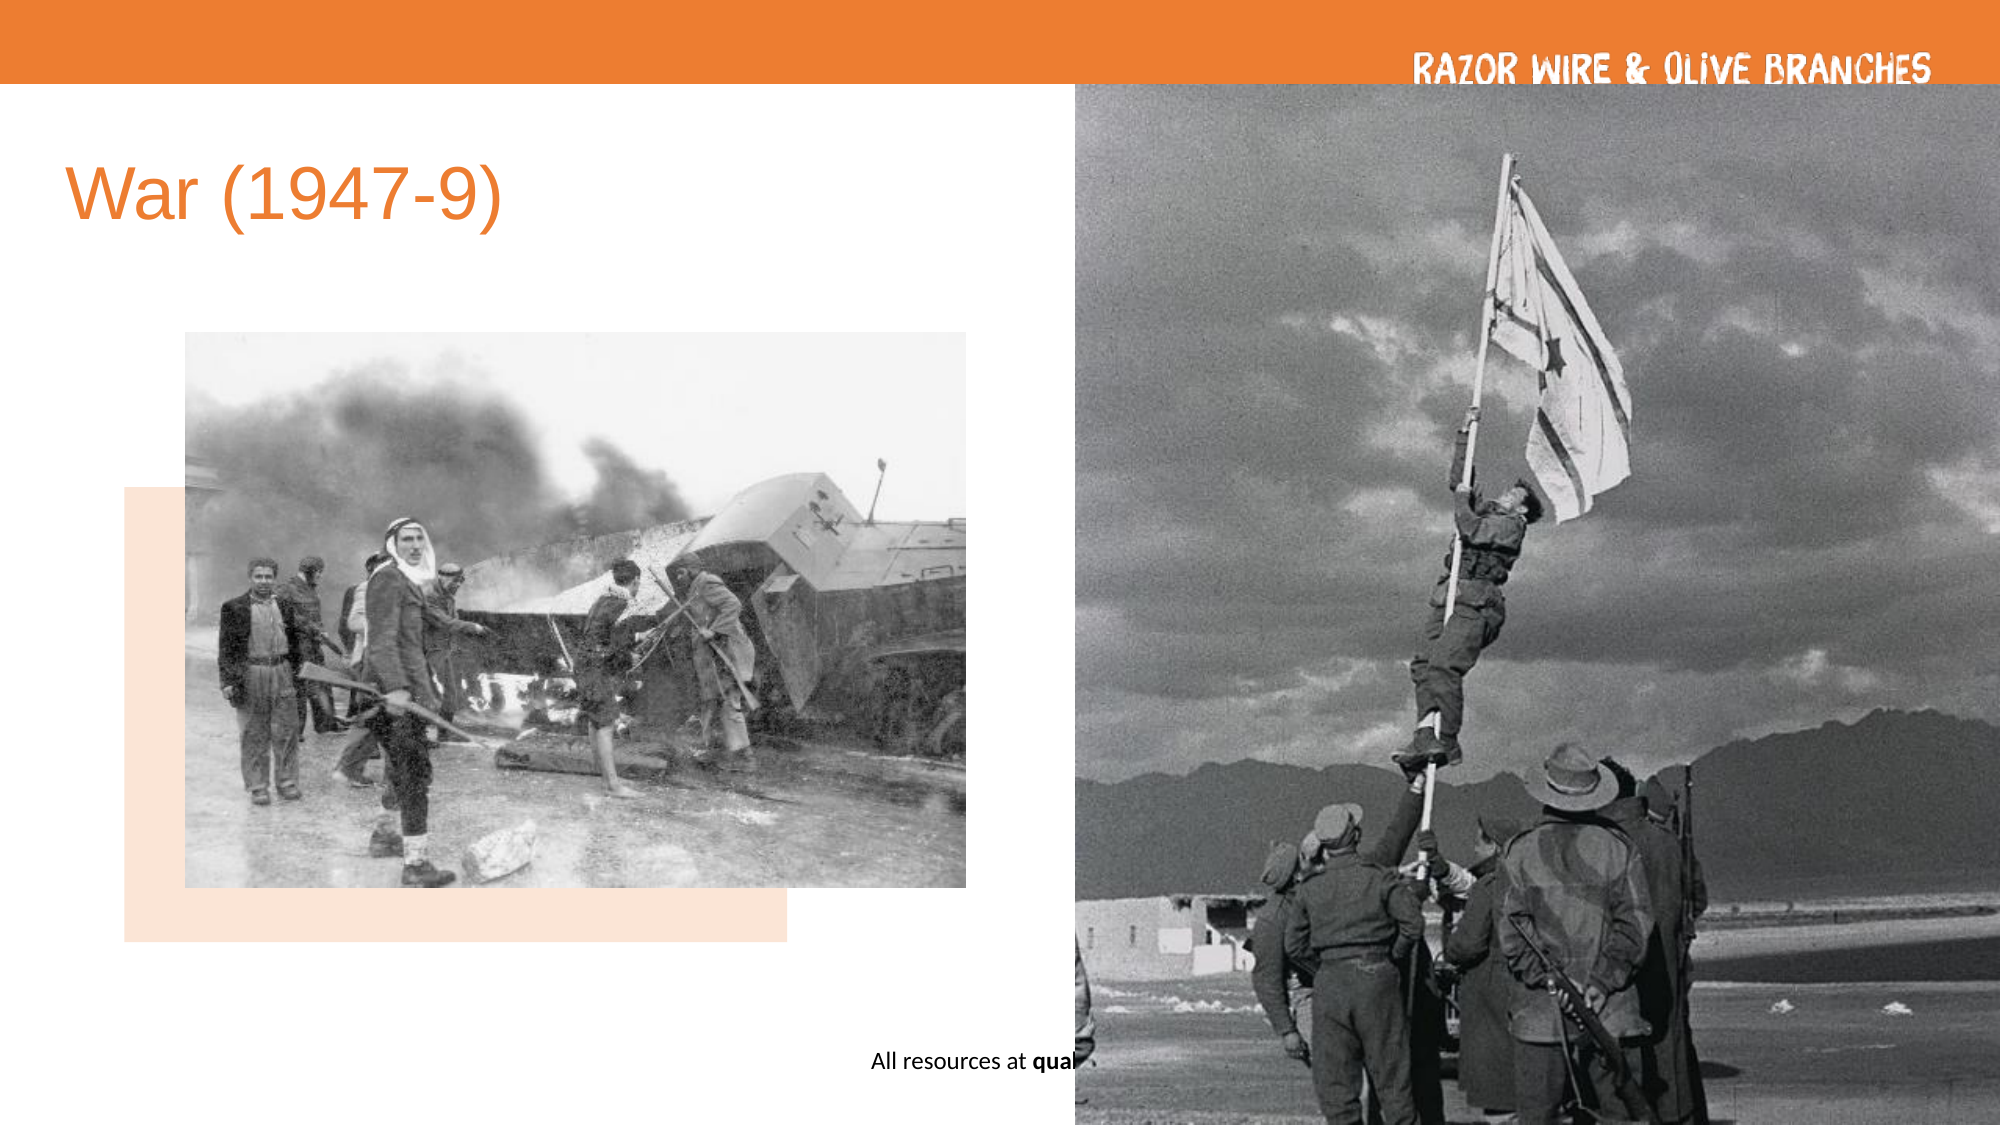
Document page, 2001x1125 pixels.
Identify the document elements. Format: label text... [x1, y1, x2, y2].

text_box War (1947-9) [50, 137, 1047, 242]
picture [1075, 49, 2000, 1125]
text_box [123, 486, 788, 943]
picture [185, 332, 966, 888]
